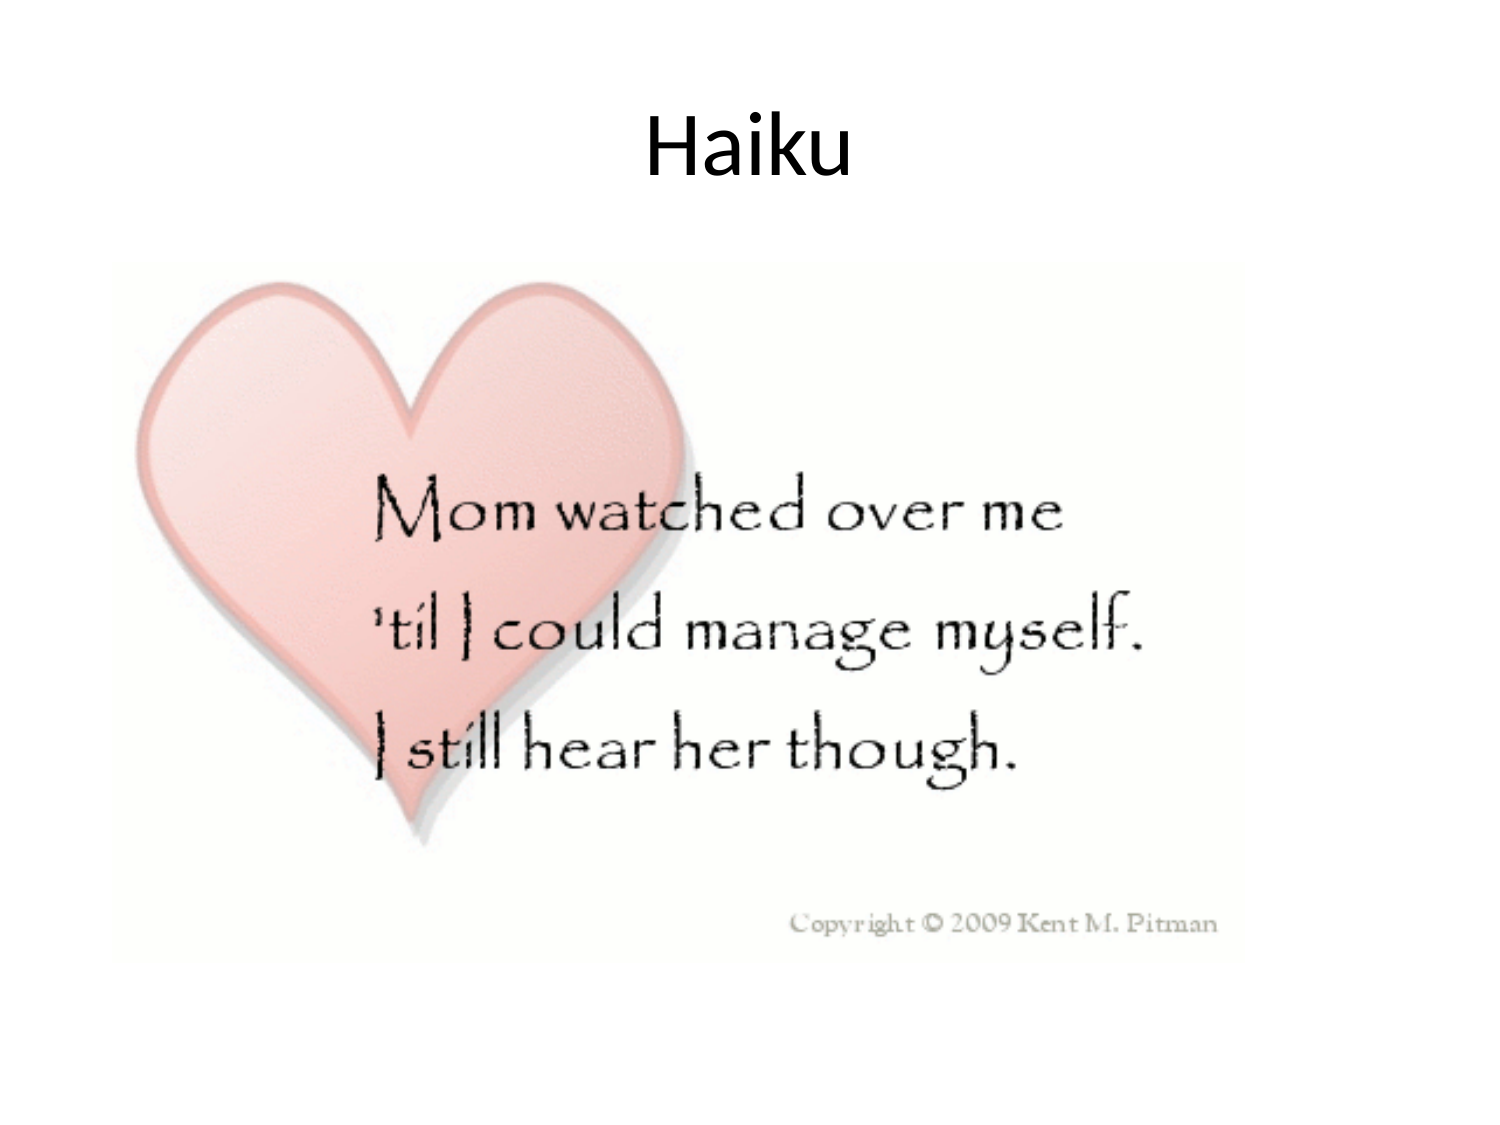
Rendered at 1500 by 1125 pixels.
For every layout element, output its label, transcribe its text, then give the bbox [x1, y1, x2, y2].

title Haiku [75, 45, 1425, 233]
picture [112, 262, 1245, 963]
